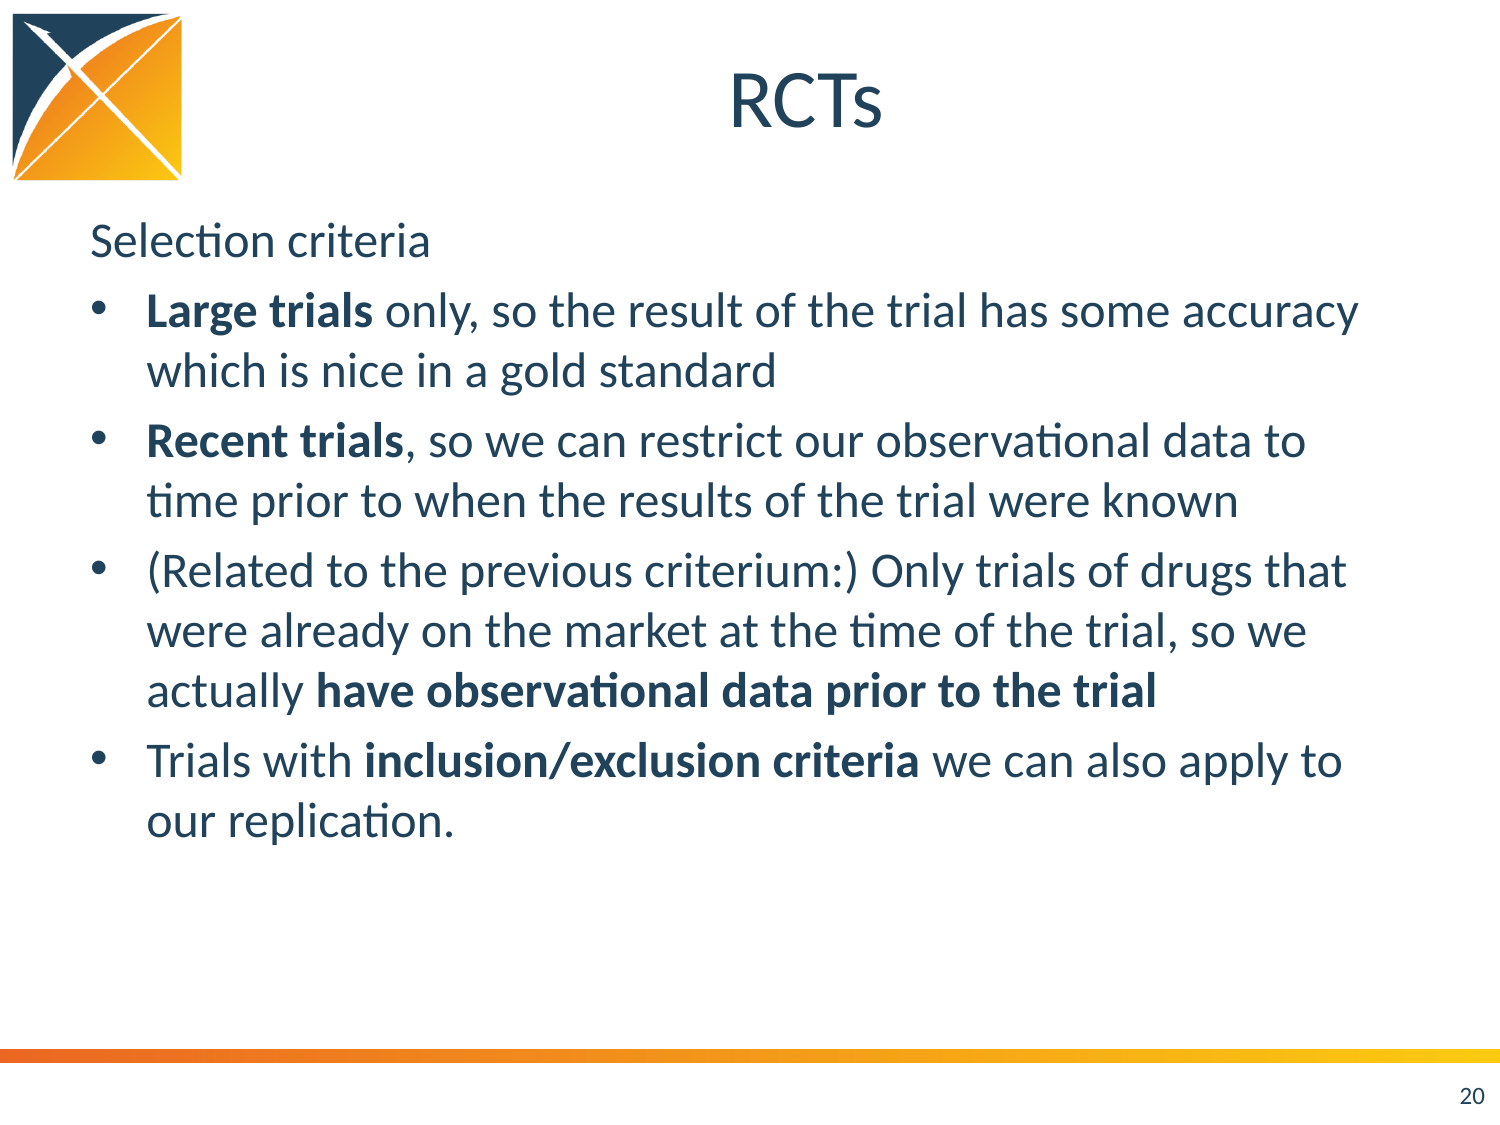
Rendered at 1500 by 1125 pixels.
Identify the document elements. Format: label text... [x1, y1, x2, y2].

picture [0, 0, 206, 200]
title RCTs [187, 24, 1425, 163]
list Selection criteria Large trials only, so the result of the trial has some accuracy which is nice in a gold standard Recent trials, so we can restrict our observational data to time prior to when the results of the trial were known (Related to the previous criterium:) Only trials of drugs that were already on the market at the time of the trial, so we actually have observational data prior to the trial Trials with inclusion/exclusion criteria we can also apply to our replication. [75, 200, 1425, 1005]
slide_number 20 [1149, 1065, 1500, 1125]
